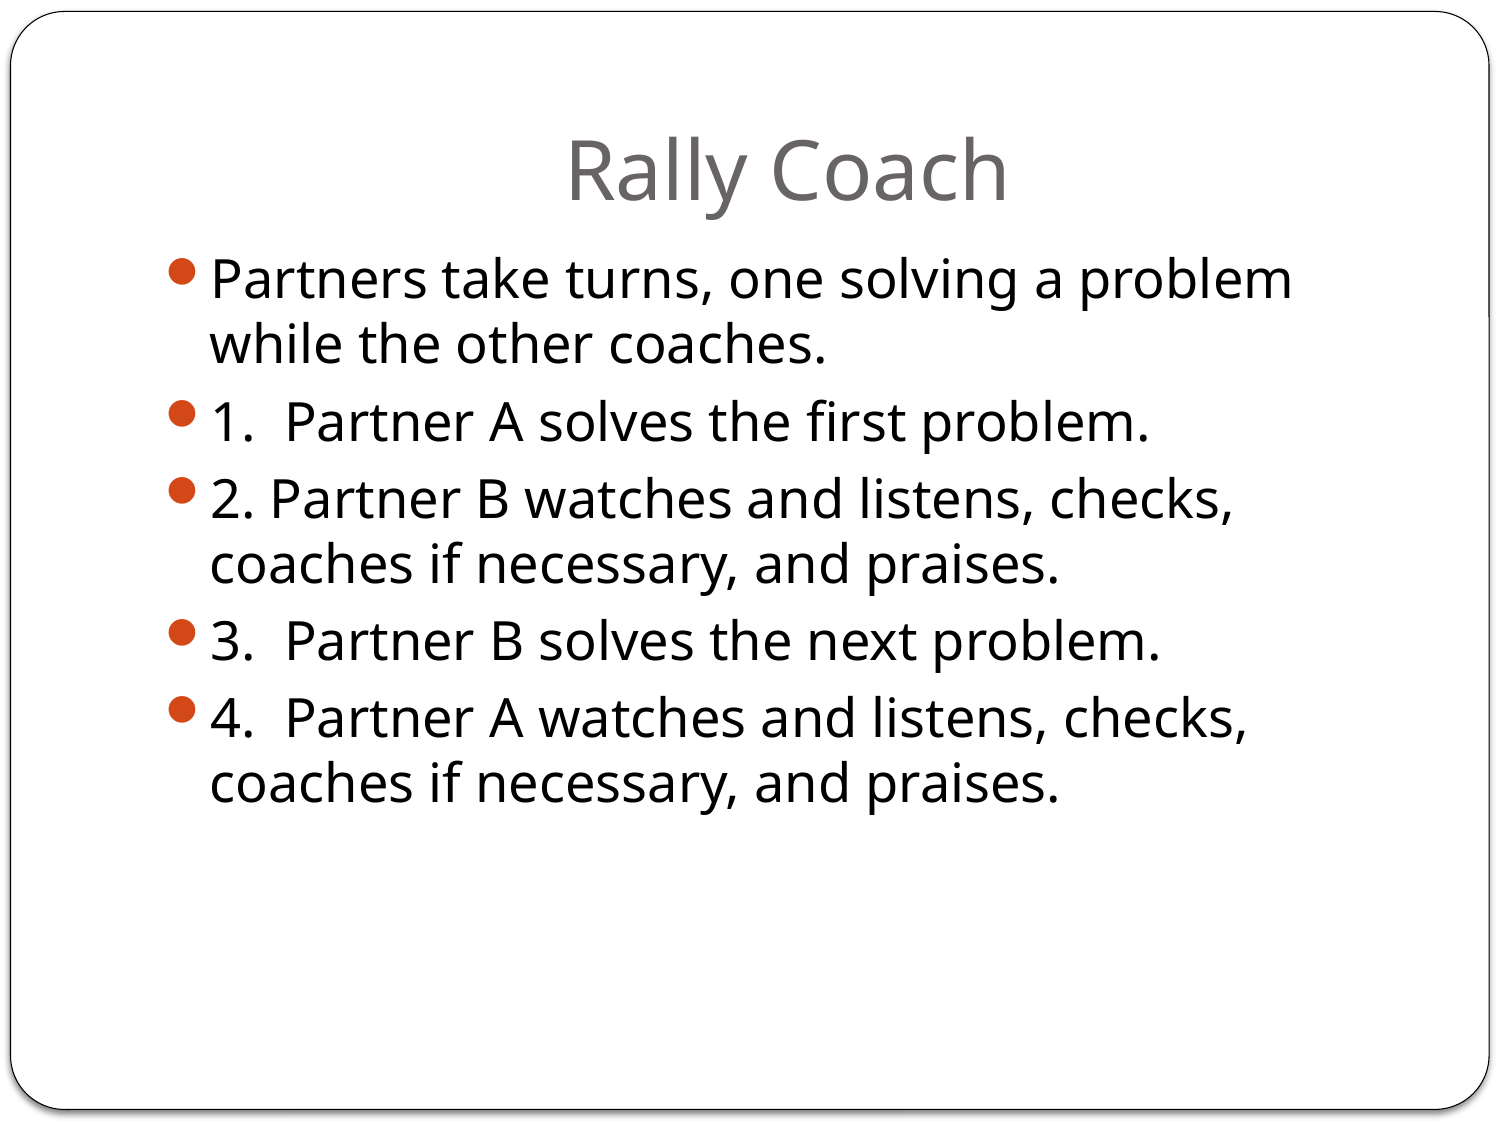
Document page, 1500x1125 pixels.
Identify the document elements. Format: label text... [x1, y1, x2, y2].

title Rally Coach [150, 45, 1425, 233]
list Partners take turns, one solving a problem while the other coaches. 1. Partner A solves the first problem. 2. Partner B watches and listens, checks, coaches if necessary, and praises. 3. Partner B solves the next problem. 4. Partner A watches and listens, checks, coaches if necessary, and praises. [150, 237, 1425, 988]
